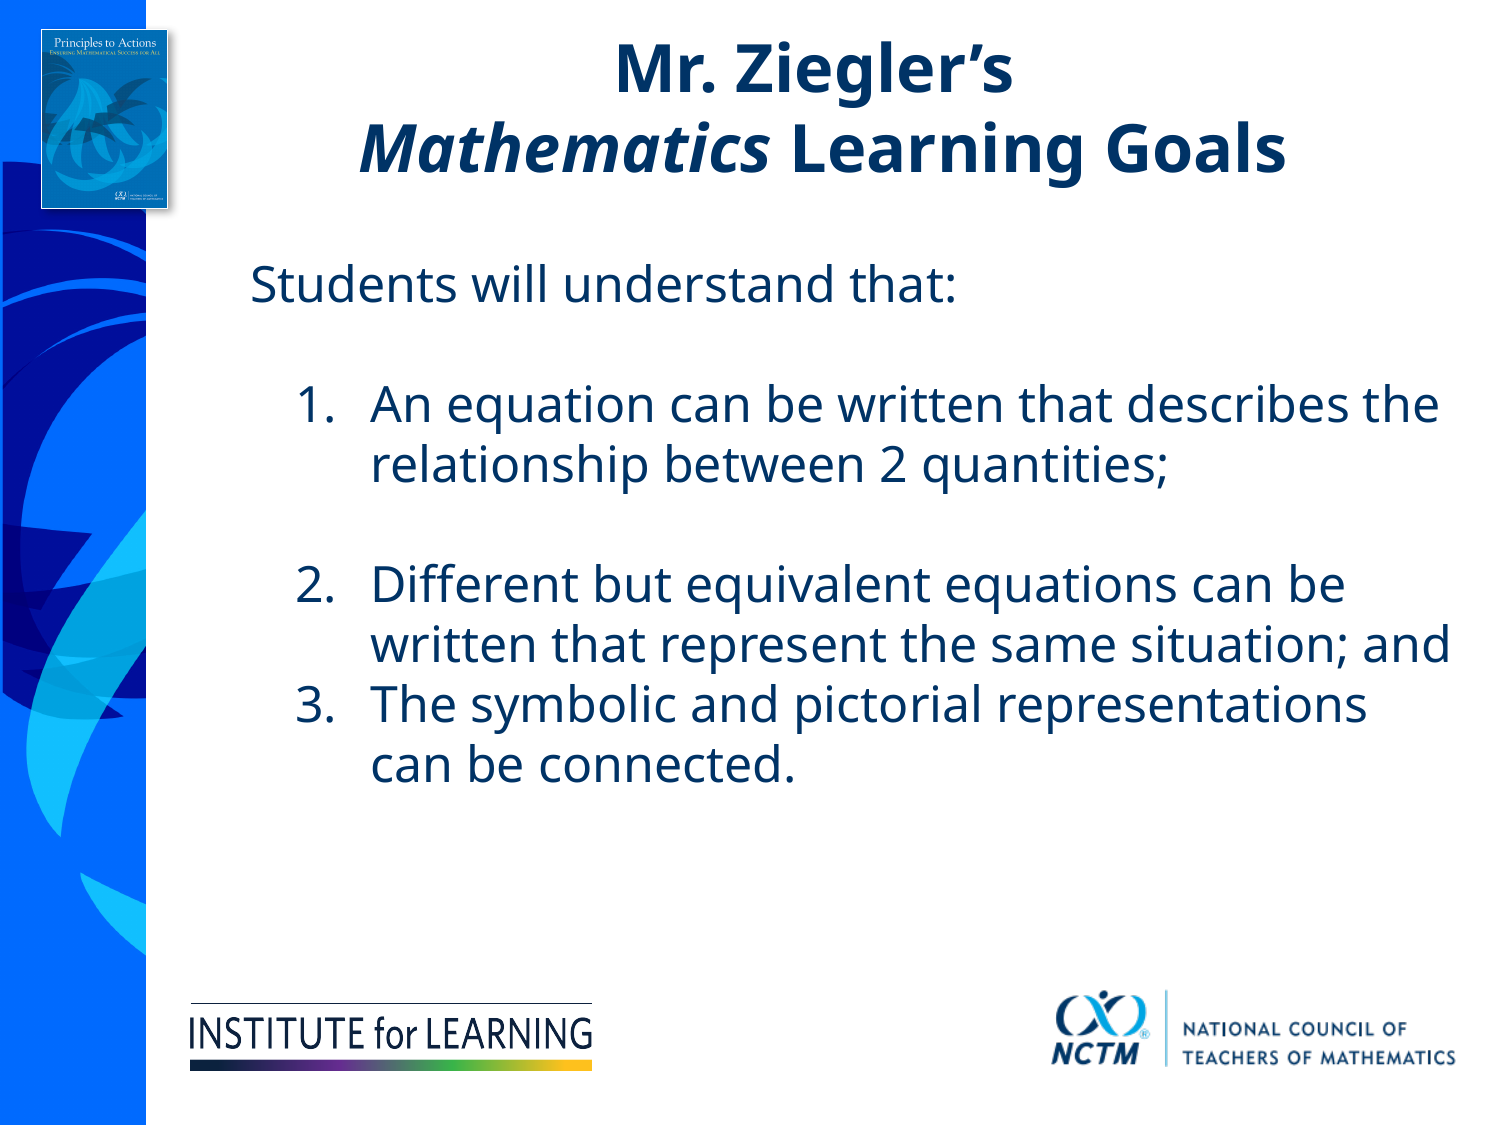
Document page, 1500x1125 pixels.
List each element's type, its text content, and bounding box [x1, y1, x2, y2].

picture [1034, 969, 1474, 1085]
text_box Mr. Ziegler’s Mathematics Learning Goals [178, 52, 1500, 159]
text_box Students will understand that: An equation can be written that describes the relationship between 2 quantities; Different but equivalent equations can be written that represent the same situation; and The symbolic and pictorial representations can be connected. [235, 244, 1474, 1008]
picture [190, 1003, 592, 1072]
picture [0, 0, 168, 1125]
